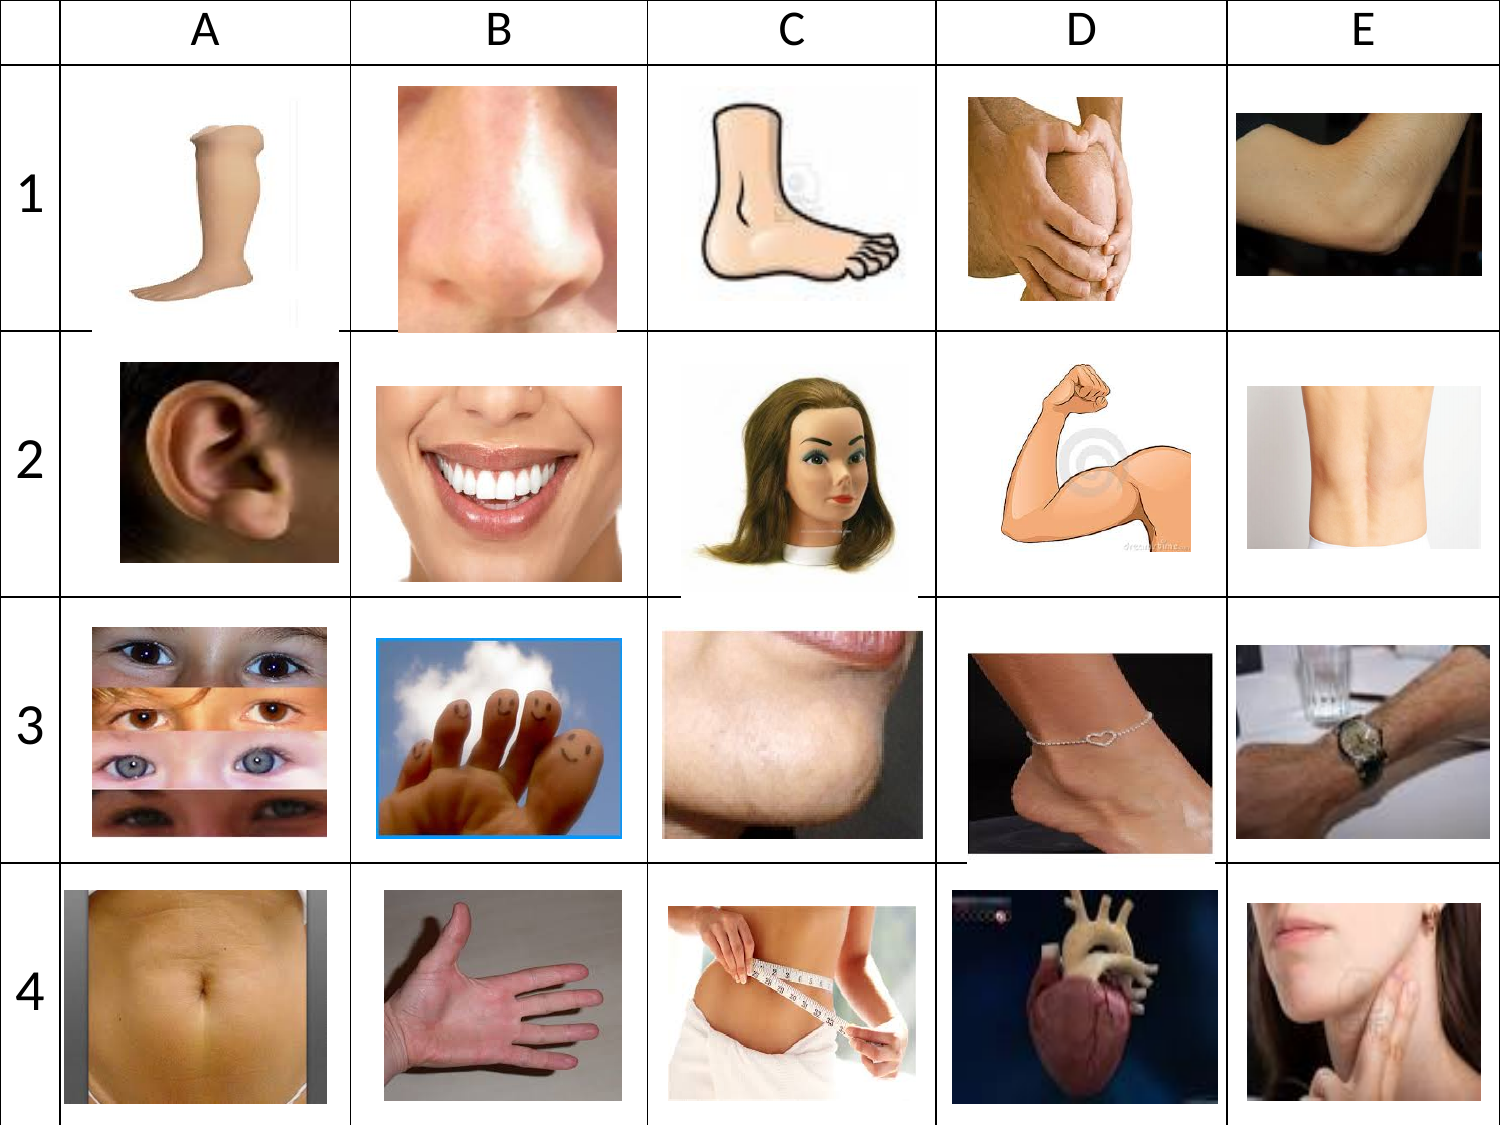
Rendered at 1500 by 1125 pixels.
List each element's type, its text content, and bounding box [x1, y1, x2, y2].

table_cell [61, 332, 350, 596]
table_cell [61, 598, 350, 862]
picture [64, 889, 328, 1105]
table_cell [1228, 864, 1499, 1125]
table_header B [351, 1, 647, 64]
picture [91, 627, 328, 839]
table_cell 4 [1, 864, 59, 1125]
table_cell 2 [1, 332, 59, 596]
table_cell [351, 332, 647, 596]
picture [681, 364, 918, 601]
table_cell [351, 66, 647, 330]
picture [384, 889, 622, 1102]
picture [1001, 364, 1191, 552]
table_cell [351, 598, 647, 862]
picture [1247, 903, 1482, 1102]
table_cell [937, 66, 1226, 330]
table_header [1, 1, 59, 64]
picture [375, 638, 622, 840]
table_cell [648, 66, 935, 330]
table_cell [937, 598, 1226, 862]
picture [91, 86, 339, 338]
table_cell [648, 598, 935, 862]
table_cell [1228, 332, 1499, 596]
picture [1236, 645, 1491, 839]
table_cell [648, 332, 935, 596]
table_header C [648, 1, 935, 64]
picture [681, 86, 918, 301]
picture [398, 86, 618, 333]
table_cell [1228, 66, 1499, 330]
picture [119, 362, 339, 563]
table_header D [937, 1, 1226, 64]
picture [668, 906, 916, 1102]
picture [375, 386, 622, 582]
table_header A [61, 1, 350, 64]
picture [1236, 113, 1482, 276]
picture [951, 889, 1218, 1105]
table_cell [351, 864, 647, 1125]
table_cell 1 [1, 66, 59, 330]
table_cell [937, 332, 1226, 596]
picture [968, 97, 1215, 301]
table_cell [1228, 598, 1499, 862]
table_cell [937, 864, 1226, 1125]
picture [662, 627, 923, 839]
table_cell 3 [1, 598, 59, 862]
table_header E [1228, 1, 1499, 64]
picture [1247, 386, 1482, 550]
table_cell [61, 864, 350, 1125]
picture [966, 638, 1215, 869]
table_cell [648, 864, 935, 1125]
table_cell [61, 66, 350, 330]
